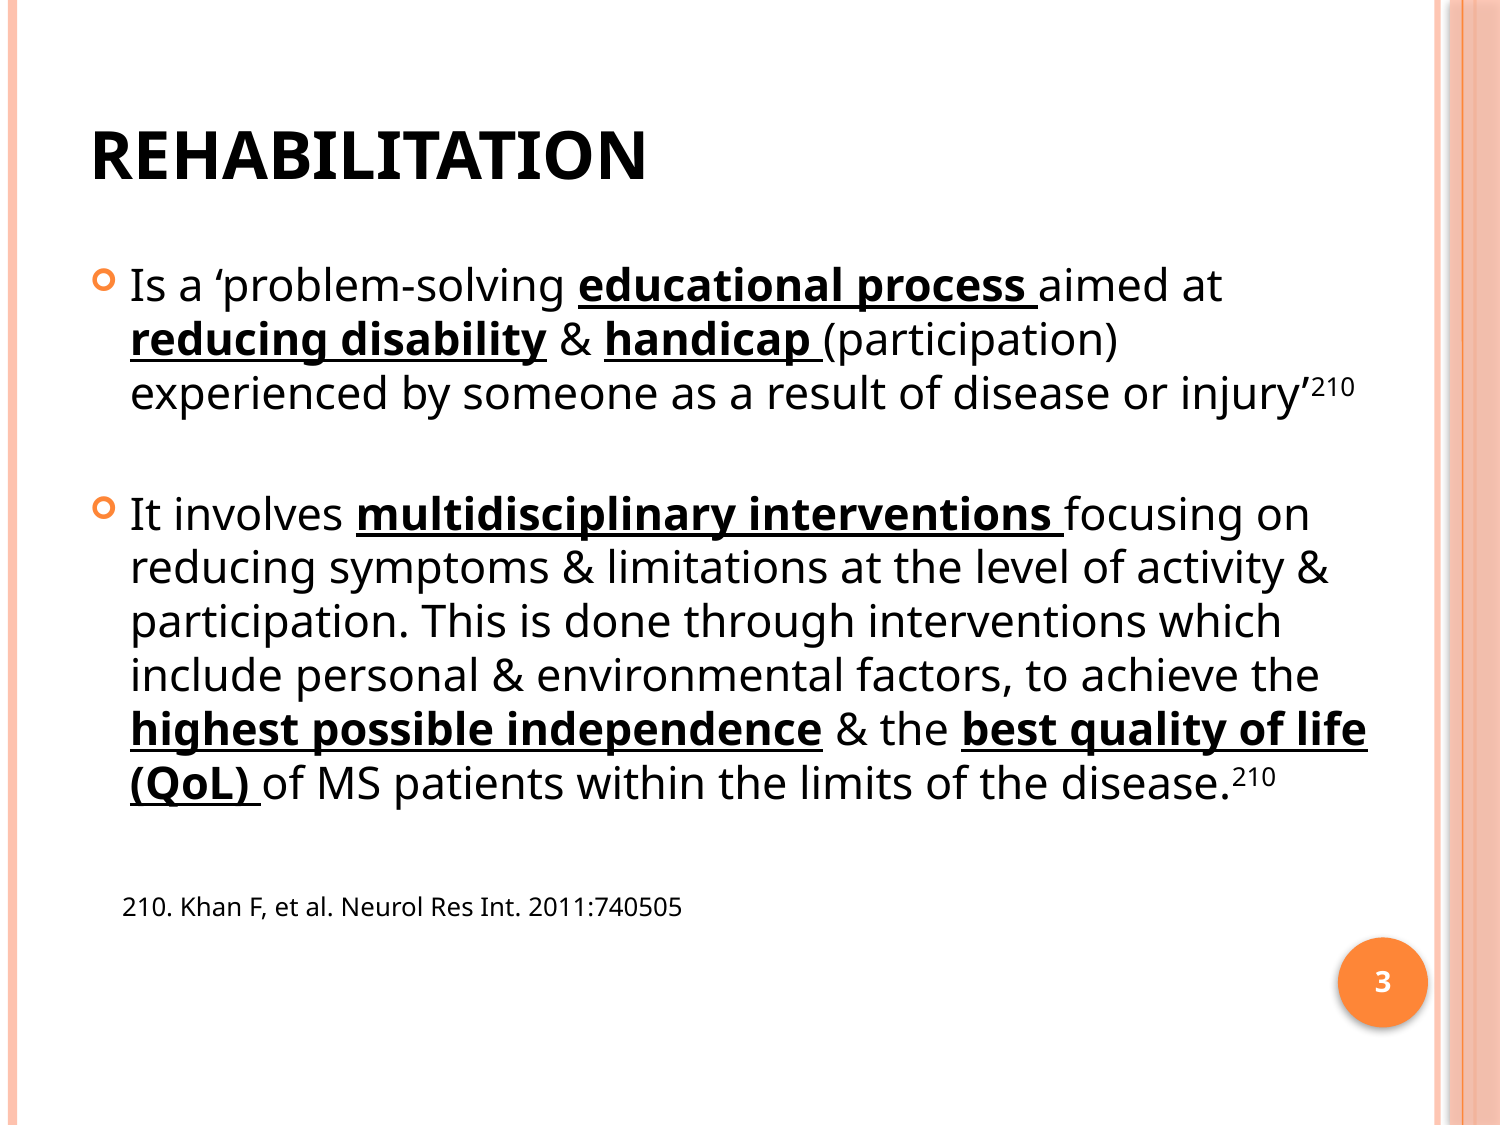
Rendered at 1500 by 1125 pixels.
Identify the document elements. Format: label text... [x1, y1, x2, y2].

list Is a ‘problem-solving educational process aimed at reducing disability & handicap (participation) experienced by someone as a result of disease or injury’210 It involves multidisciplinary interventions focusing on reducing symptoms & limitations at the level of activity & participation. This is done through interventions which include personal & environmental factors, to achieve the highest possible independence & the best quality of life (QoL) of MS patients within the limits of the disease.210 210. Khan F, et al. Neurol Res Int. 2011:740505 [75, 249, 1383, 1049]
title Rehabilitation [75, 71, 1300, 200]
slide_number 3 [1333, 940, 1434, 1027]
